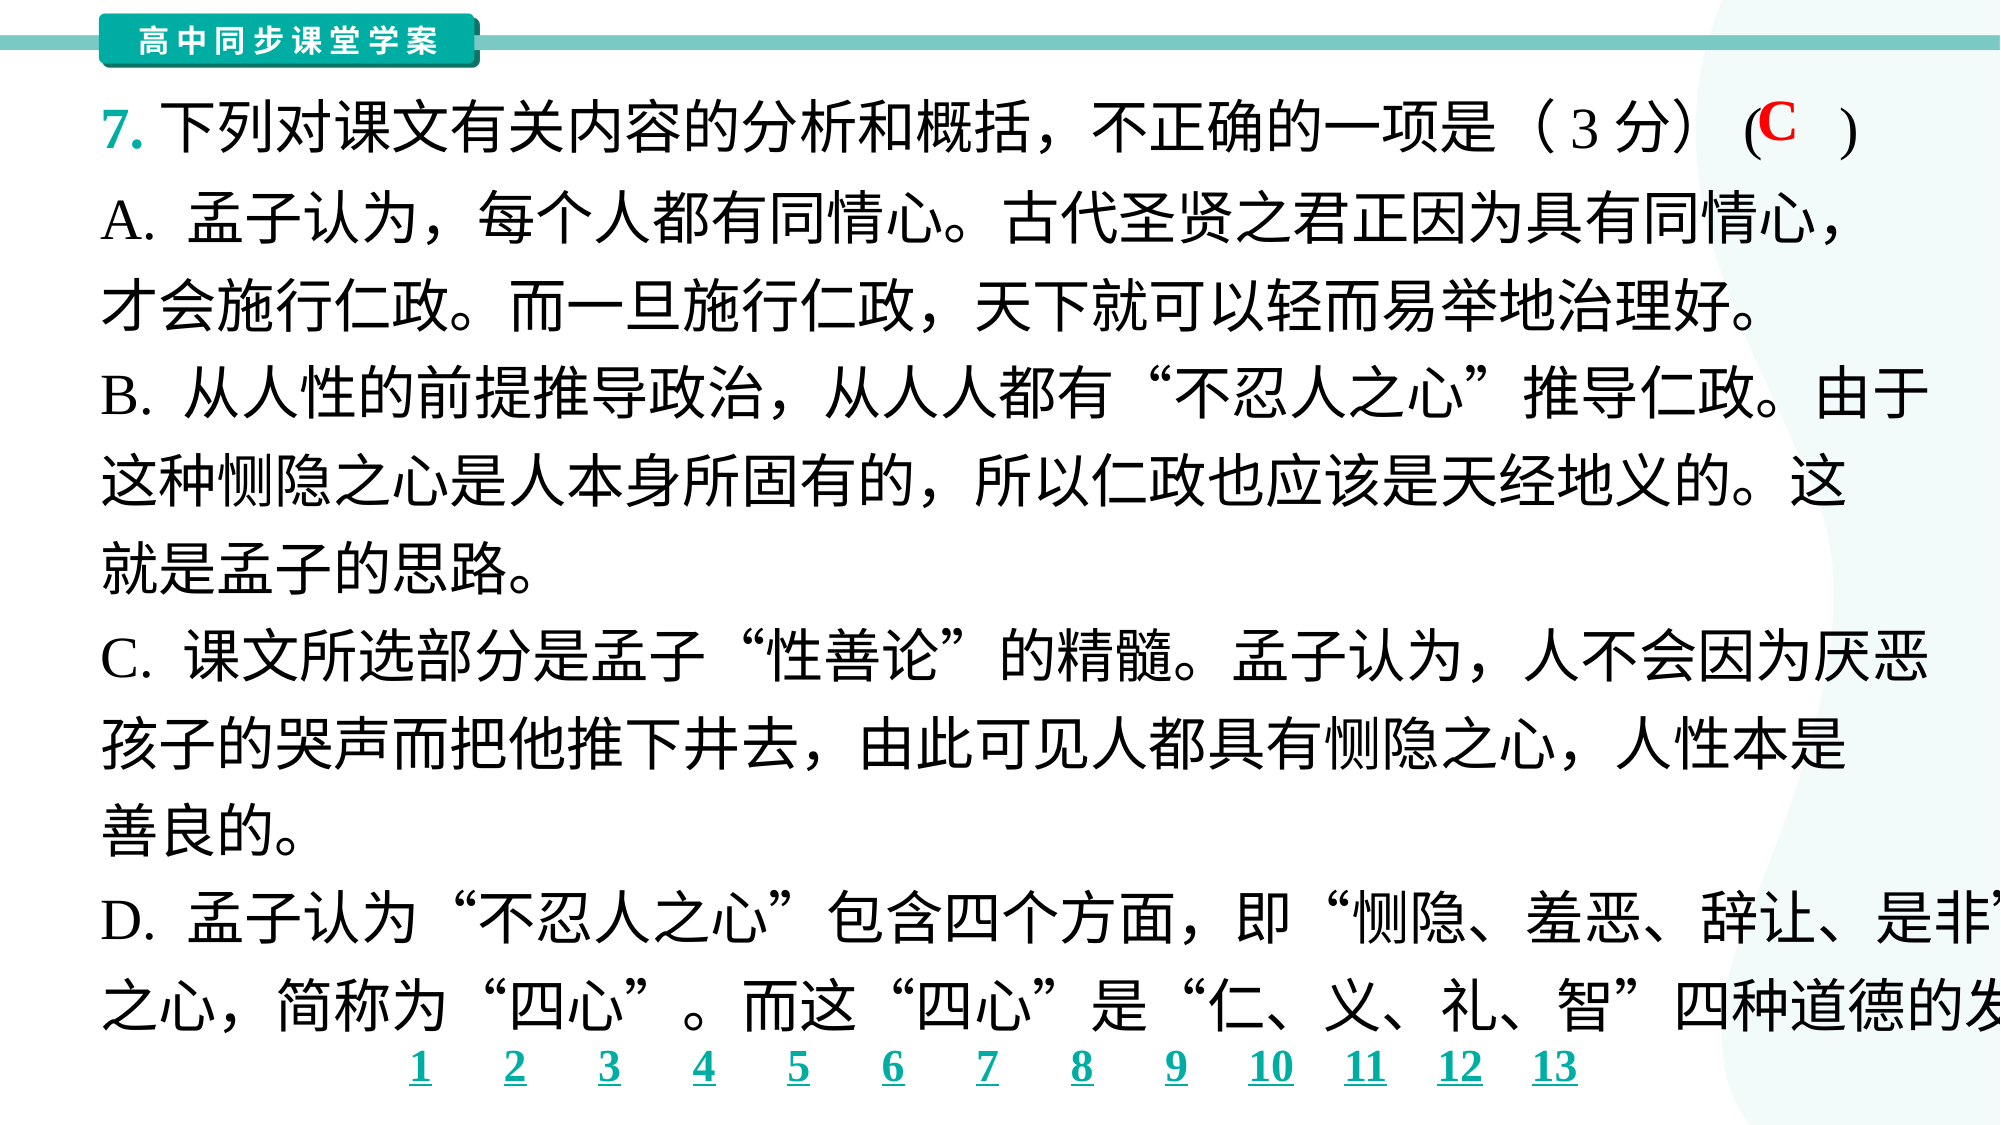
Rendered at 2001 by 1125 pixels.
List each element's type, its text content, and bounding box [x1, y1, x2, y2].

text_box C [1735, 67, 1821, 153]
text_box 7.下列对课文有关内容的分析和概括，不正确的一项是（3分）( ) [100, 76, 1899, 160]
picture [0, 0, 2000, 1125]
text_box A. 孟子认为，每个人都有同情心。古代圣贤之君正因为具有同情心， 才会施行仁政。而一旦施行仁政，天下就可以轻而易举地治理好。 B. 从人性的前提推导政治，从人人都有“不忍人之心”推导仁政。由于 这种恻隐之心是人本身所固有的，所以仁政也应该是天经地义的。这 就是孟子的思路。 C. 课文所选部分是孟子“性善论”的精髓。孟子认为，人不会因为厌恶 孩子的哭声而把他推下井去，由此可见人都具有恻隐之心，人性本是 善良的。 D. 孟子认为“不忍人之心”包含四个方面，即“恻隐、羞恶、辞让、是非” 之心，简称为“四心”。而这“四心”是“仁、义、礼、智”四种道德的发端。 [100, 163, 1899, 1039]
